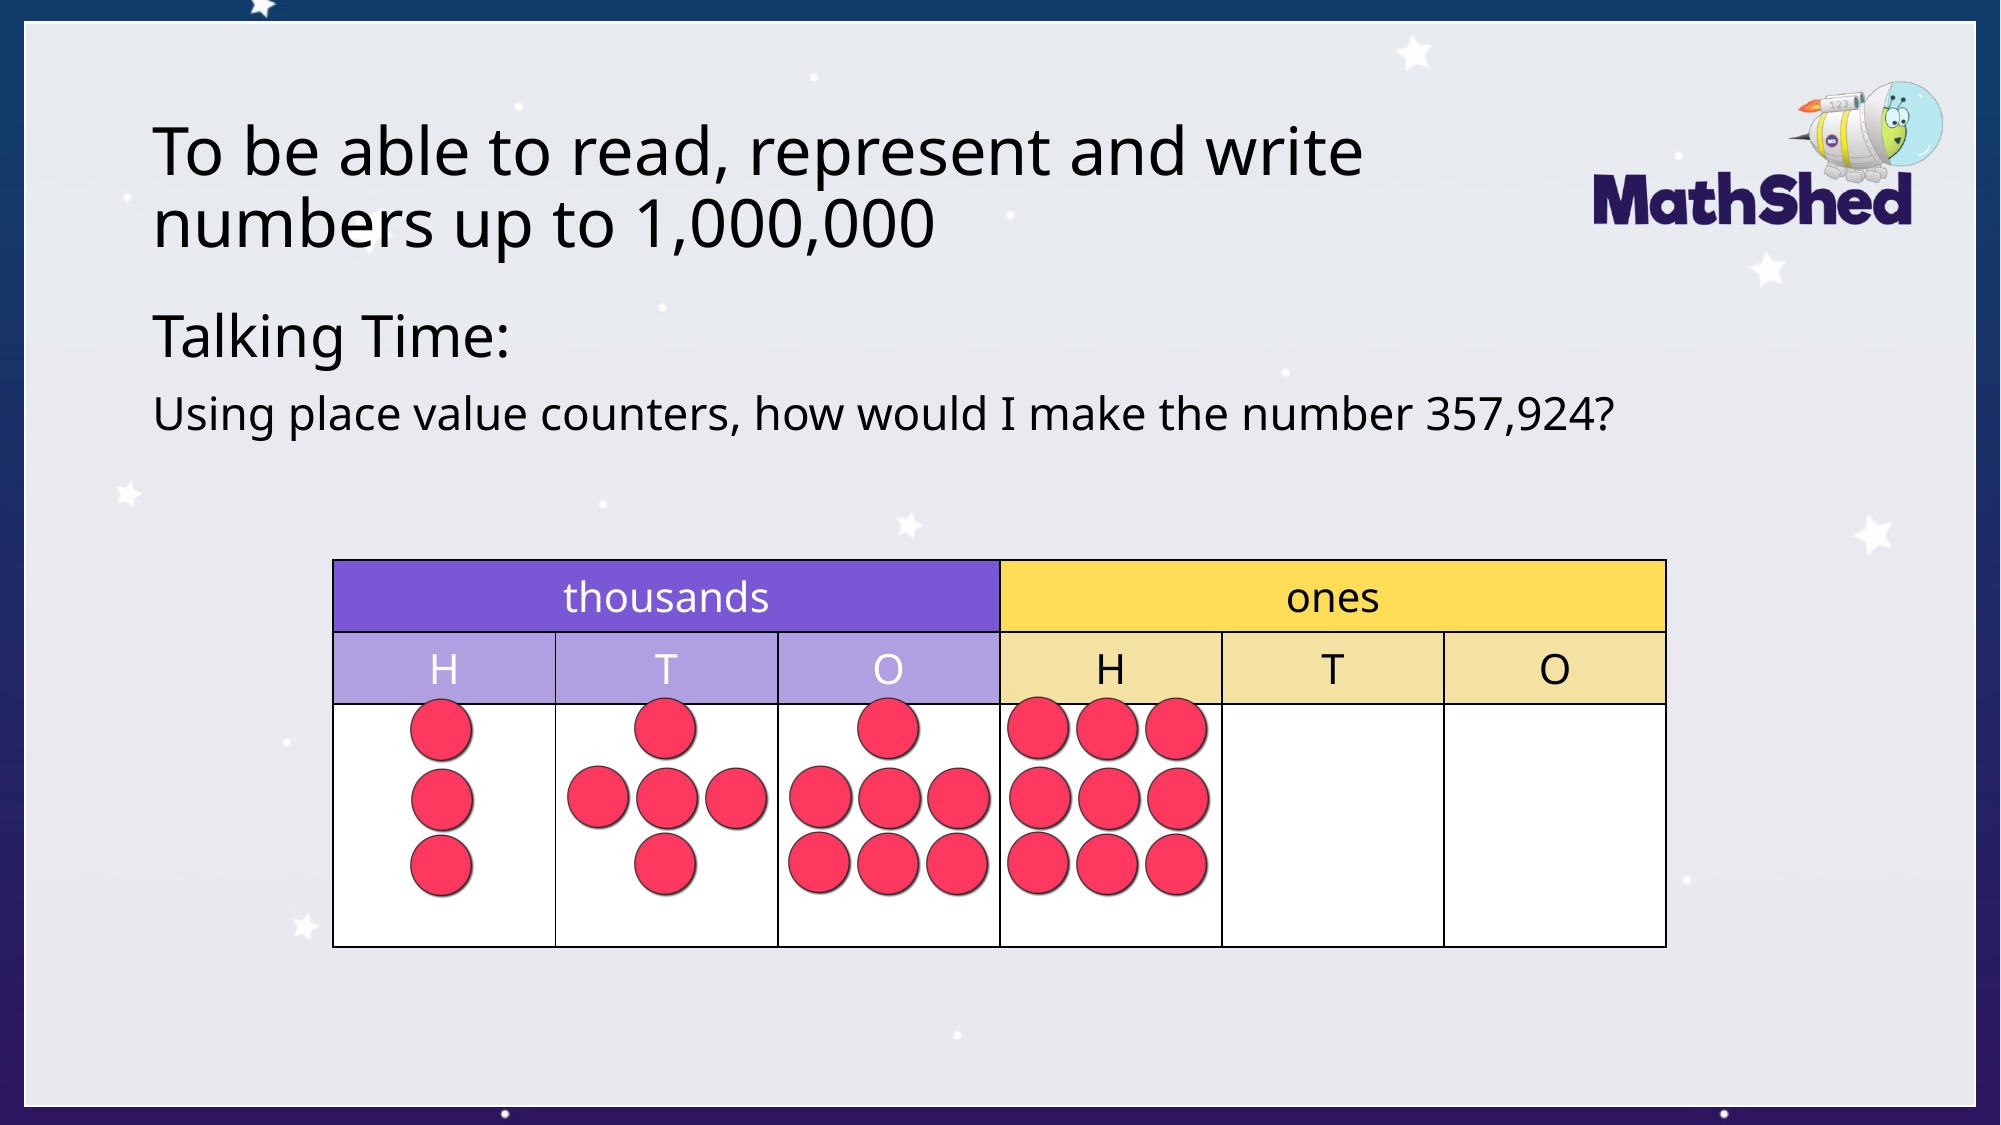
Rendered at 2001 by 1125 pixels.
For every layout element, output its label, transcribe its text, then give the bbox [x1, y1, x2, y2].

table_cell T [1223, 633, 1443, 703]
table_cell [1001, 705, 1221, 946]
table_header ones [1001, 561, 1665, 631]
table_cell H [1001, 633, 1221, 703]
table_cell [1445, 705, 1665, 946]
table_cell T [556, 633, 777, 703]
table_cell O [1445, 633, 1665, 703]
table_header thousands [334, 561, 999, 631]
table_cell [334, 705, 555, 946]
table_cell [779, 705, 999, 946]
picture [0, 0, 2001, 1125]
list Talking Time: Using place value counters, how would I make the number 357,924? [137, 299, 1863, 1014]
table_cell H [334, 633, 555, 703]
table_cell [1223, 705, 1443, 946]
title To be able to read, represent and write numbers up to 1,000,000 [137, 81, 1578, 299]
table_cell O [779, 633, 999, 703]
table_cell [556, 705, 777, 946]
